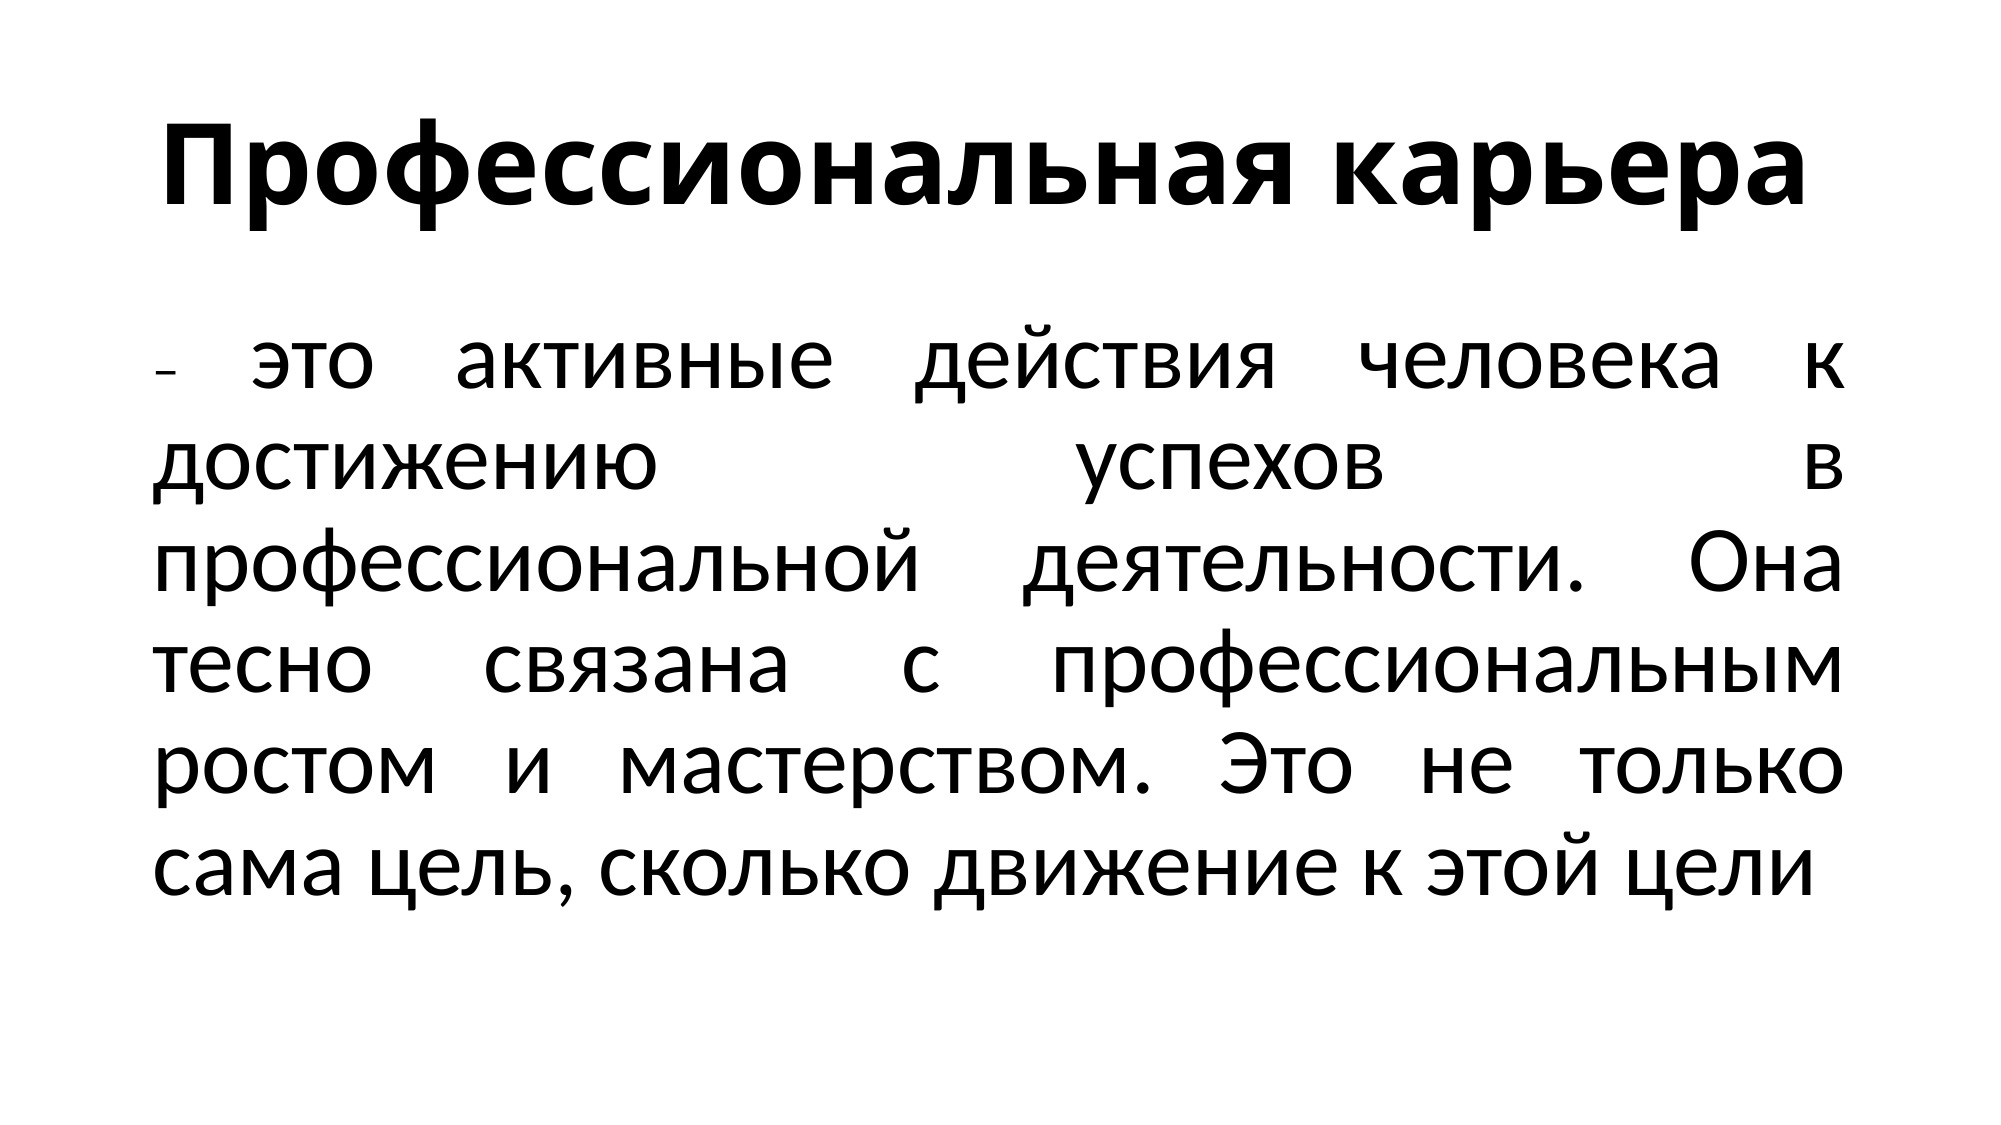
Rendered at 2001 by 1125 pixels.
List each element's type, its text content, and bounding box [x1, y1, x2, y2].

title Профессиональная карьера [137, 59, 1863, 278]
list – это активные действия человека к достижению успехов в профессиональной деятельности. Она тесно связана с профессиональным ростом и мастерством. Это не только сама цель, сколько движение к этой цели [137, 299, 1863, 1014]
